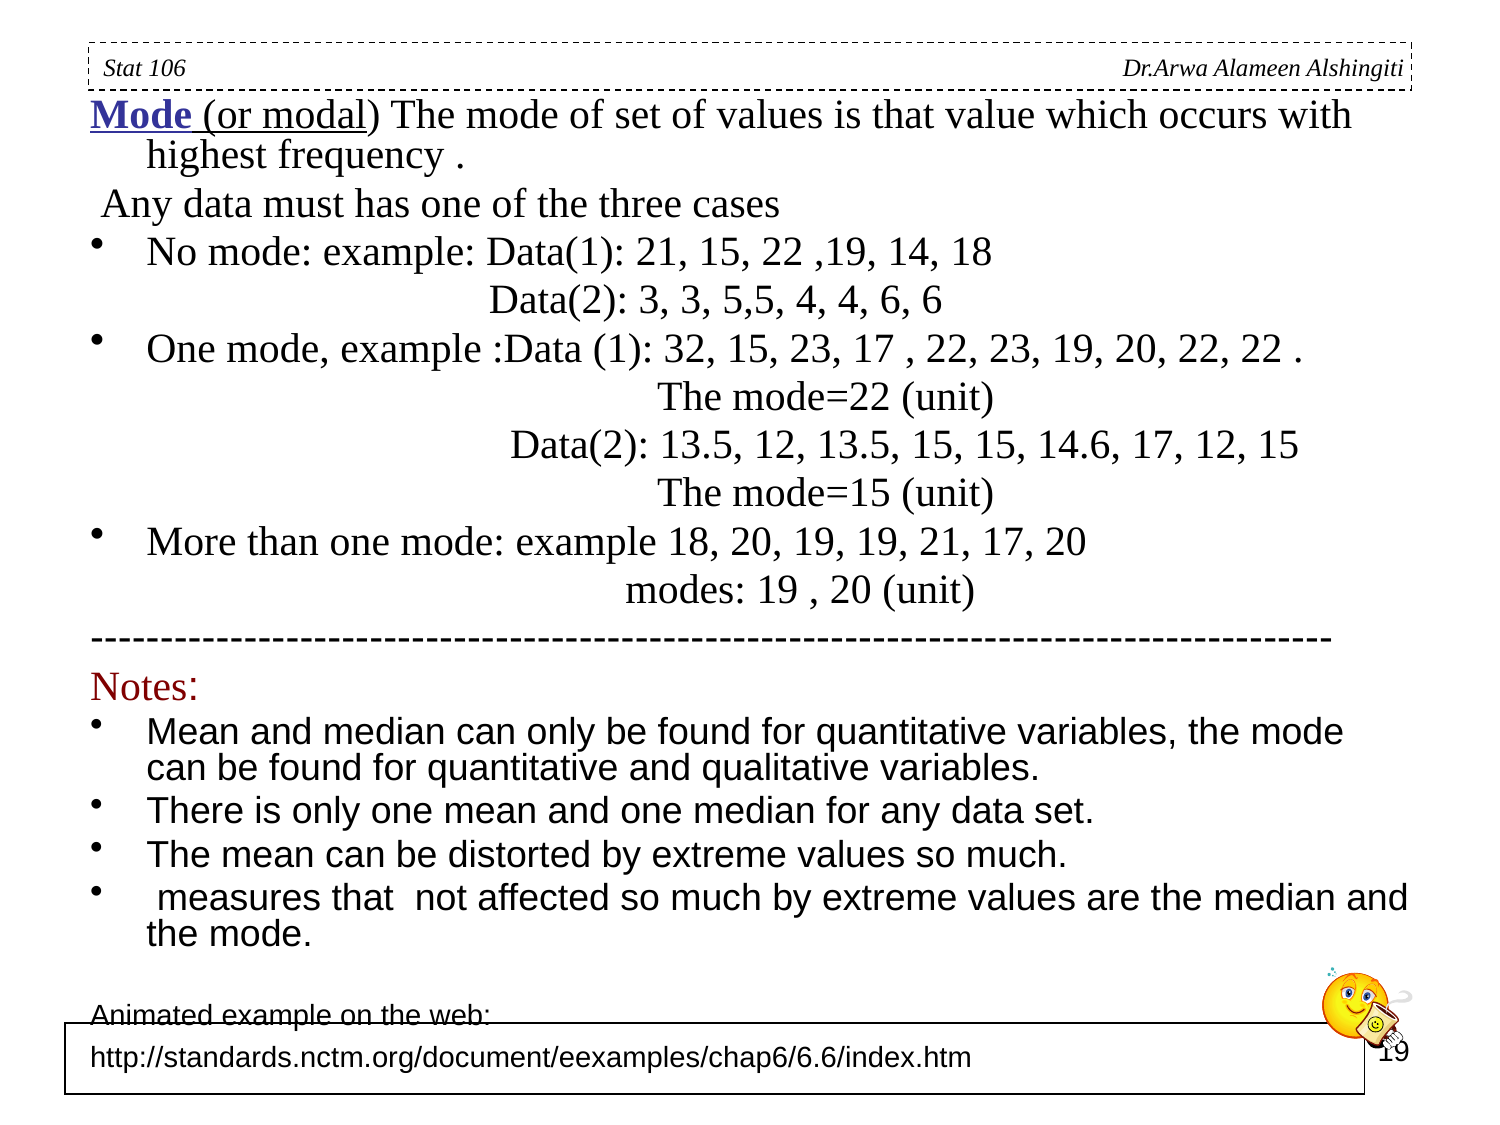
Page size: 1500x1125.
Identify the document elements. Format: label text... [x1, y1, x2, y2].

text_box Stat 106 Dr.Arwa Alameen Alshingiti [88, 42, 1412, 91]
picture [1316, 975, 1412, 1043]
list Mode (or modal) The mode of set of values is that value which occurs with highest frequency . Any data must has one of the three cases No mode: example: Data(1): 21, 15, 22 ,19, 14, 18 Data(2): 3, 3, 5,5, 4, 4, 6, 6 One mode, example :Data (1): 32, 15, 23, 17 , 22, 23, 19, 20, 22, 22 . The mode=22 (unit) Data(2): 13.5, 12, 13.5, 15, 15, 14.6, 17, 12, 15 The mode=15 (unit) More than one mode: example 18, 20, 19, 19, 21, 17, 20 modes: 19 , 20 (unit) ----------------------------------------------------------------------------------------- Notes: Mean and median can only be found for quantitative variables, the mode can be found for quantitative and qualitative variables. There is only one mean and one median for any data set. The mean can be distorted by extreme values so much. measures that not affected so much by extreme values are the median and the mode. Animated example on the web: http://standards.nctm.org/document/eexamples/chap6/6.6/index.htm [74, 30, 1426, 1095]
text_box [64, 1023, 1365, 1095]
slide_number 19 [1074, 1095, 1426, 1103]
